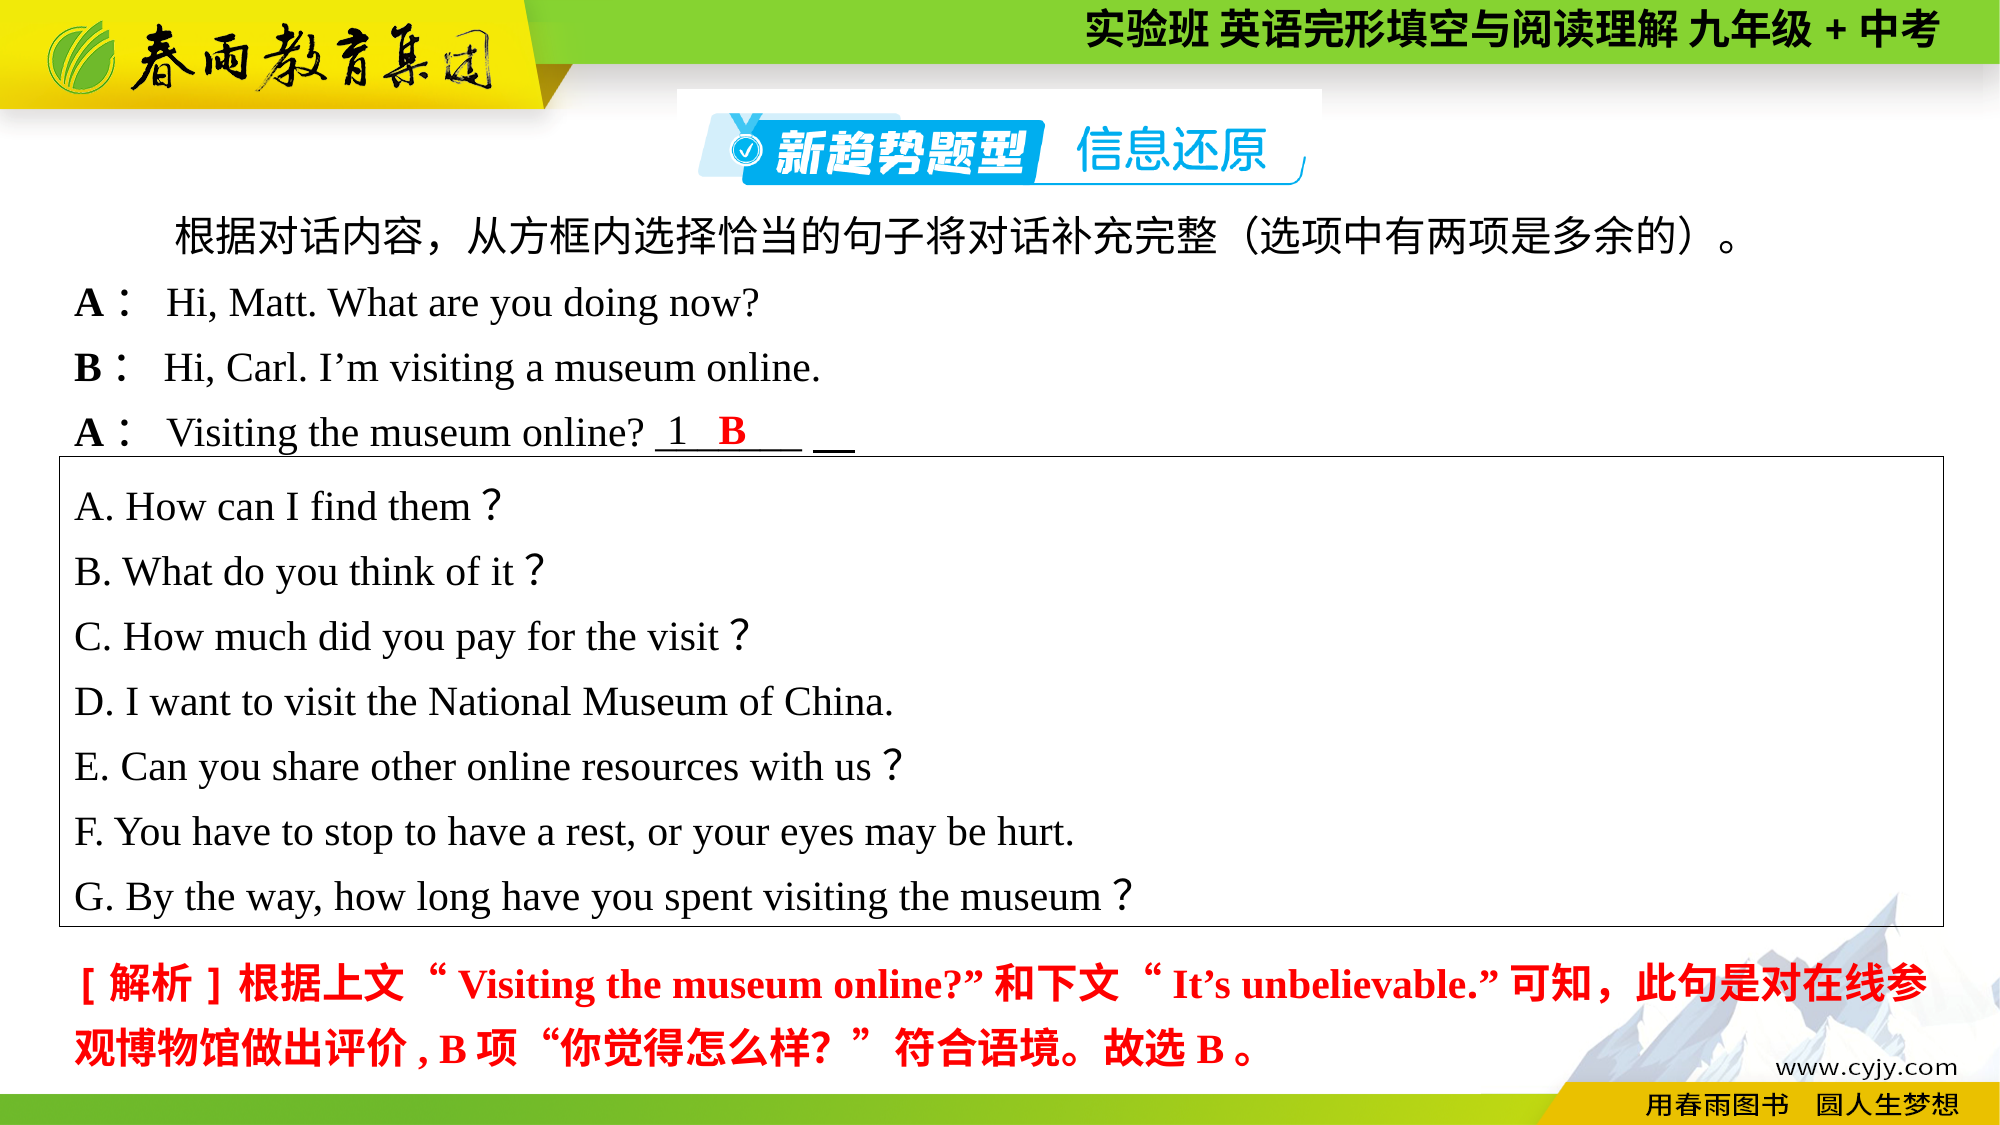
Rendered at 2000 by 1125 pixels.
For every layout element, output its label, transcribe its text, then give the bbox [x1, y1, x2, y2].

text_box A. How can I find them？ B. What do you think of it？ C. How much did you pay for the visit？ D. I want to visit the National Museum of China. E. Can you share other online resources with us？ F. You have to stop to have a rest, or your eyes may be hurt. G. By the way, how long have you spent visiting the museum？ [59, 456, 1944, 927]
picture [0, 0, 2000, 1125]
text_box 1 [652, 380, 703, 461]
list 根据对话内容，从方框内选择恰当的句子将对话补充完整（选项中有两项是多余的）。 A：Hi, Matt. What are you doing now? B：Hi, Carl. I’m visiting a museum online. A：Visiting the museum online? _______ [59, 187, 1944, 456]
text_box [解析]根据上文“Visiting the museum online?”和下文“It’s unbelievable.”可知，此句是对在线参观博物馆做出评价, B项“你觉得怎么样？”符合语境。故选B。 [59, 934, 1944, 1080]
text_box B [703, 380, 762, 461]
